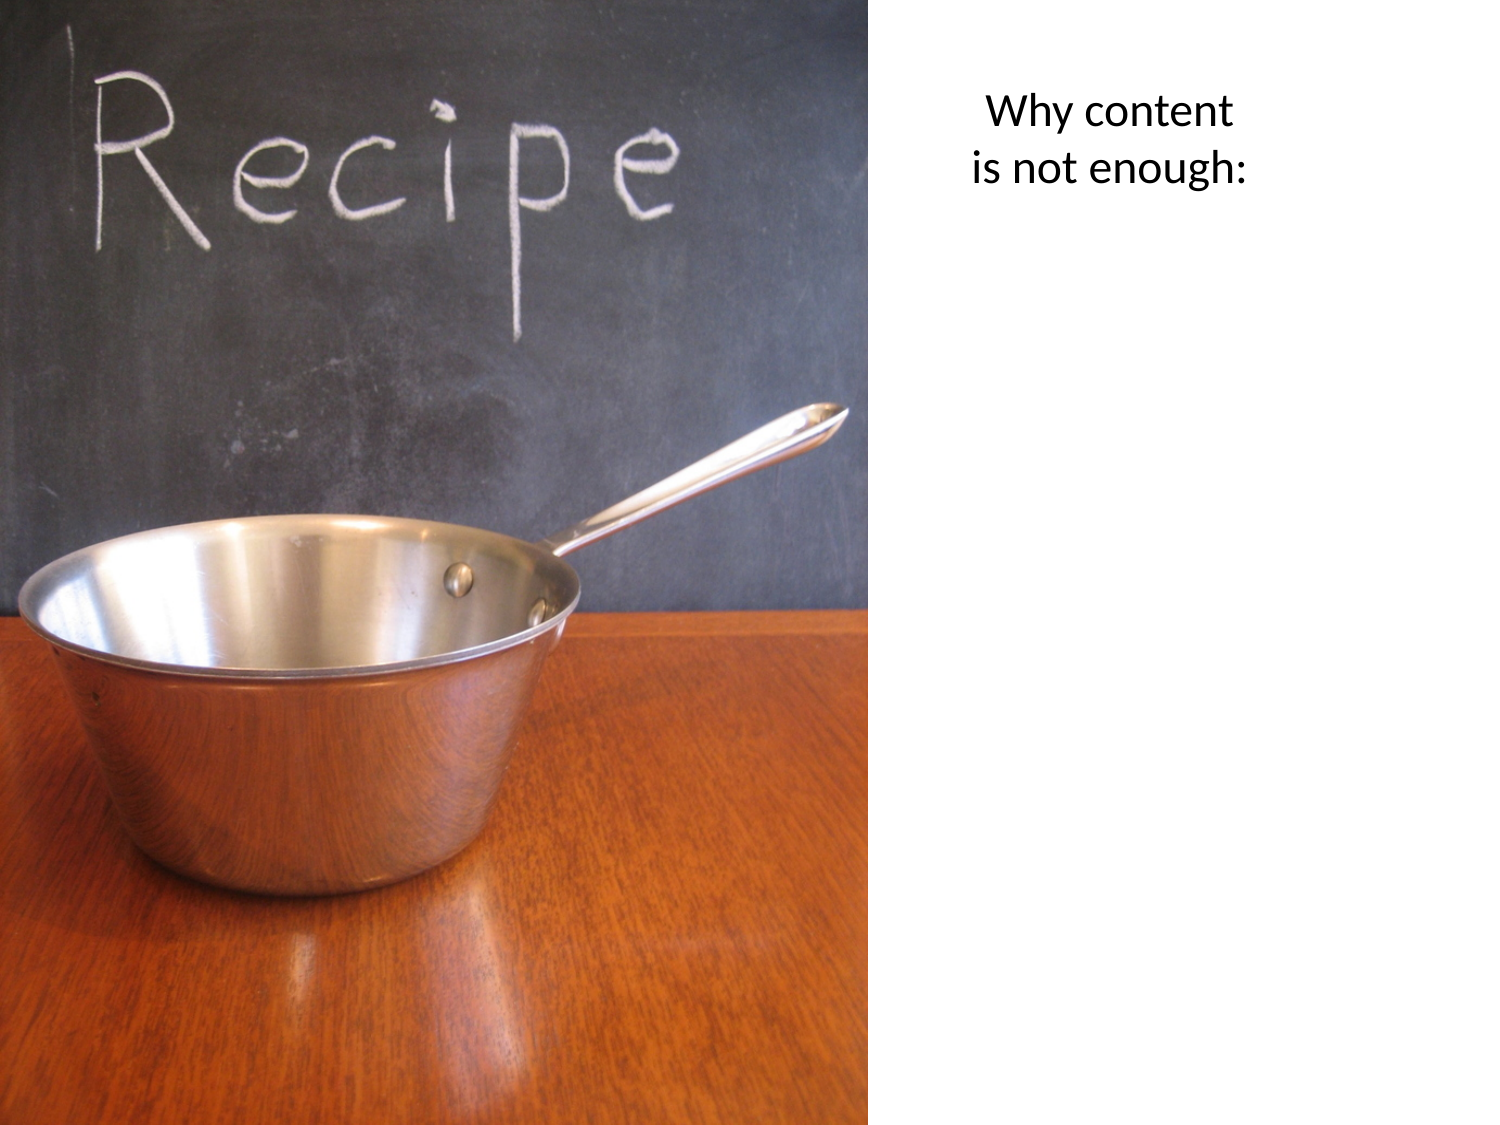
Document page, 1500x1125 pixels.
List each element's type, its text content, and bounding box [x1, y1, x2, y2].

picture [0, 0, 868, 1125]
title Why content is not enough: [871, 70, 1500, 258]
